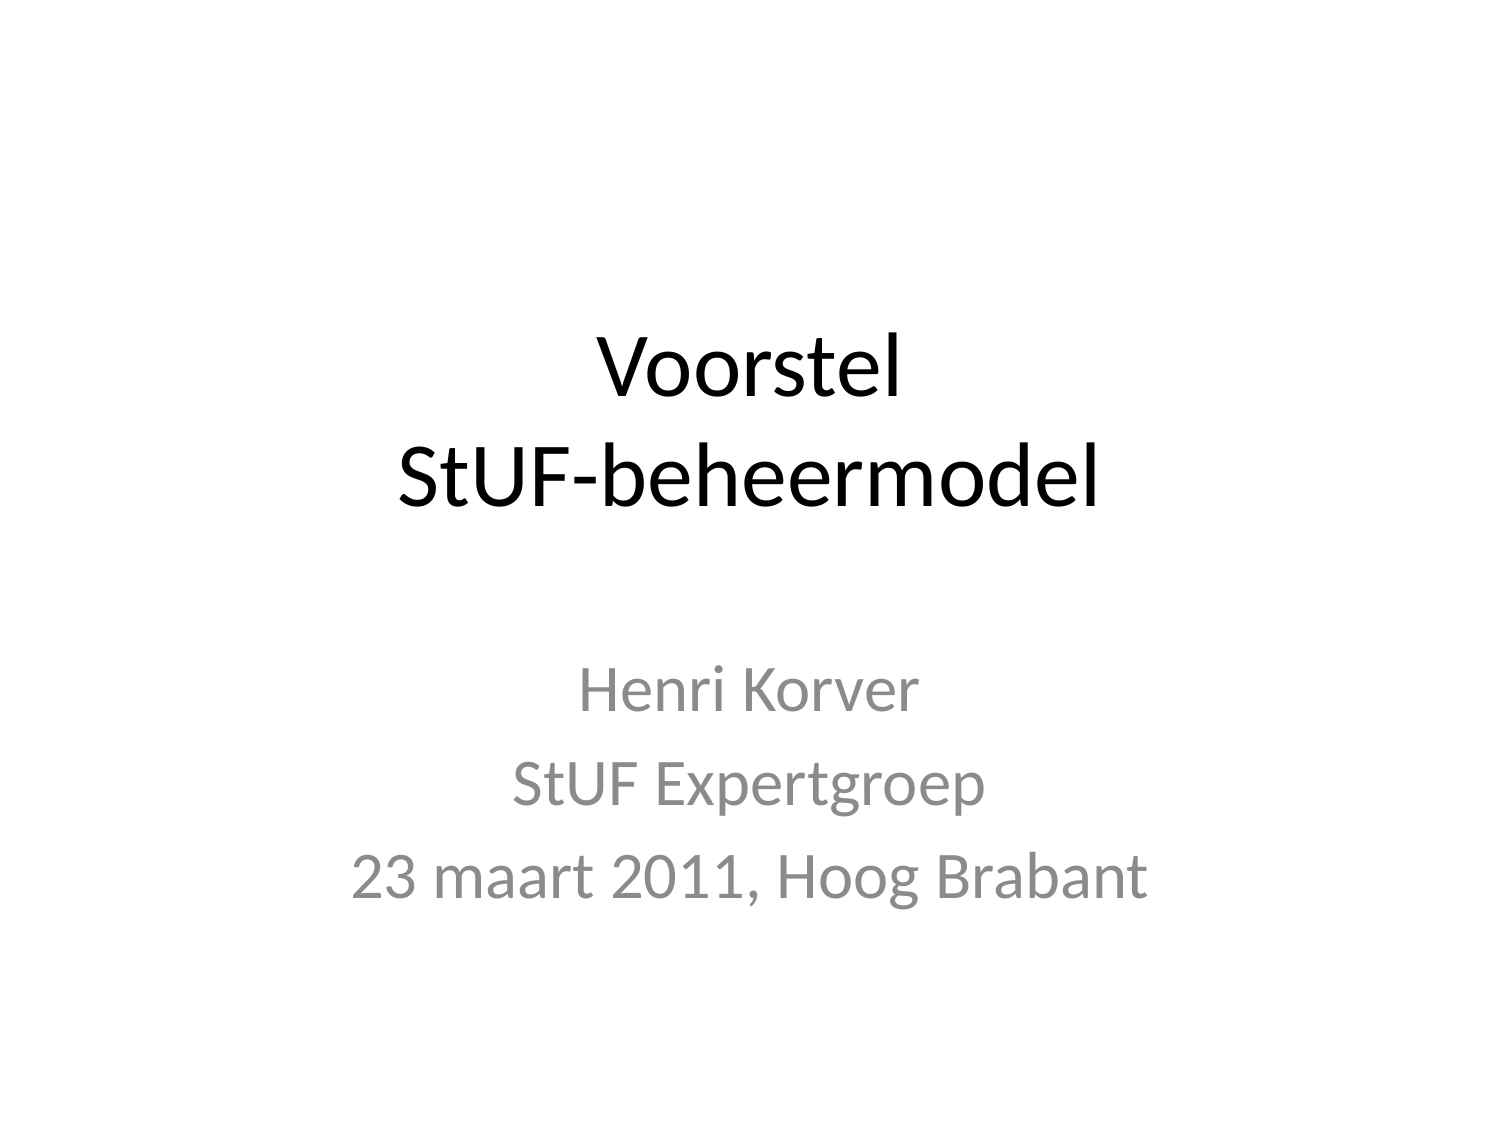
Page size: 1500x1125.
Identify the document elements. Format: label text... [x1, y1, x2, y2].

title Voorstel StUF-beheermodel [112, 349, 1388, 591]
subtitle Henri Korver StUF Expertgroep 23 maart 2011, Hoog Brabant [224, 637, 1276, 926]
